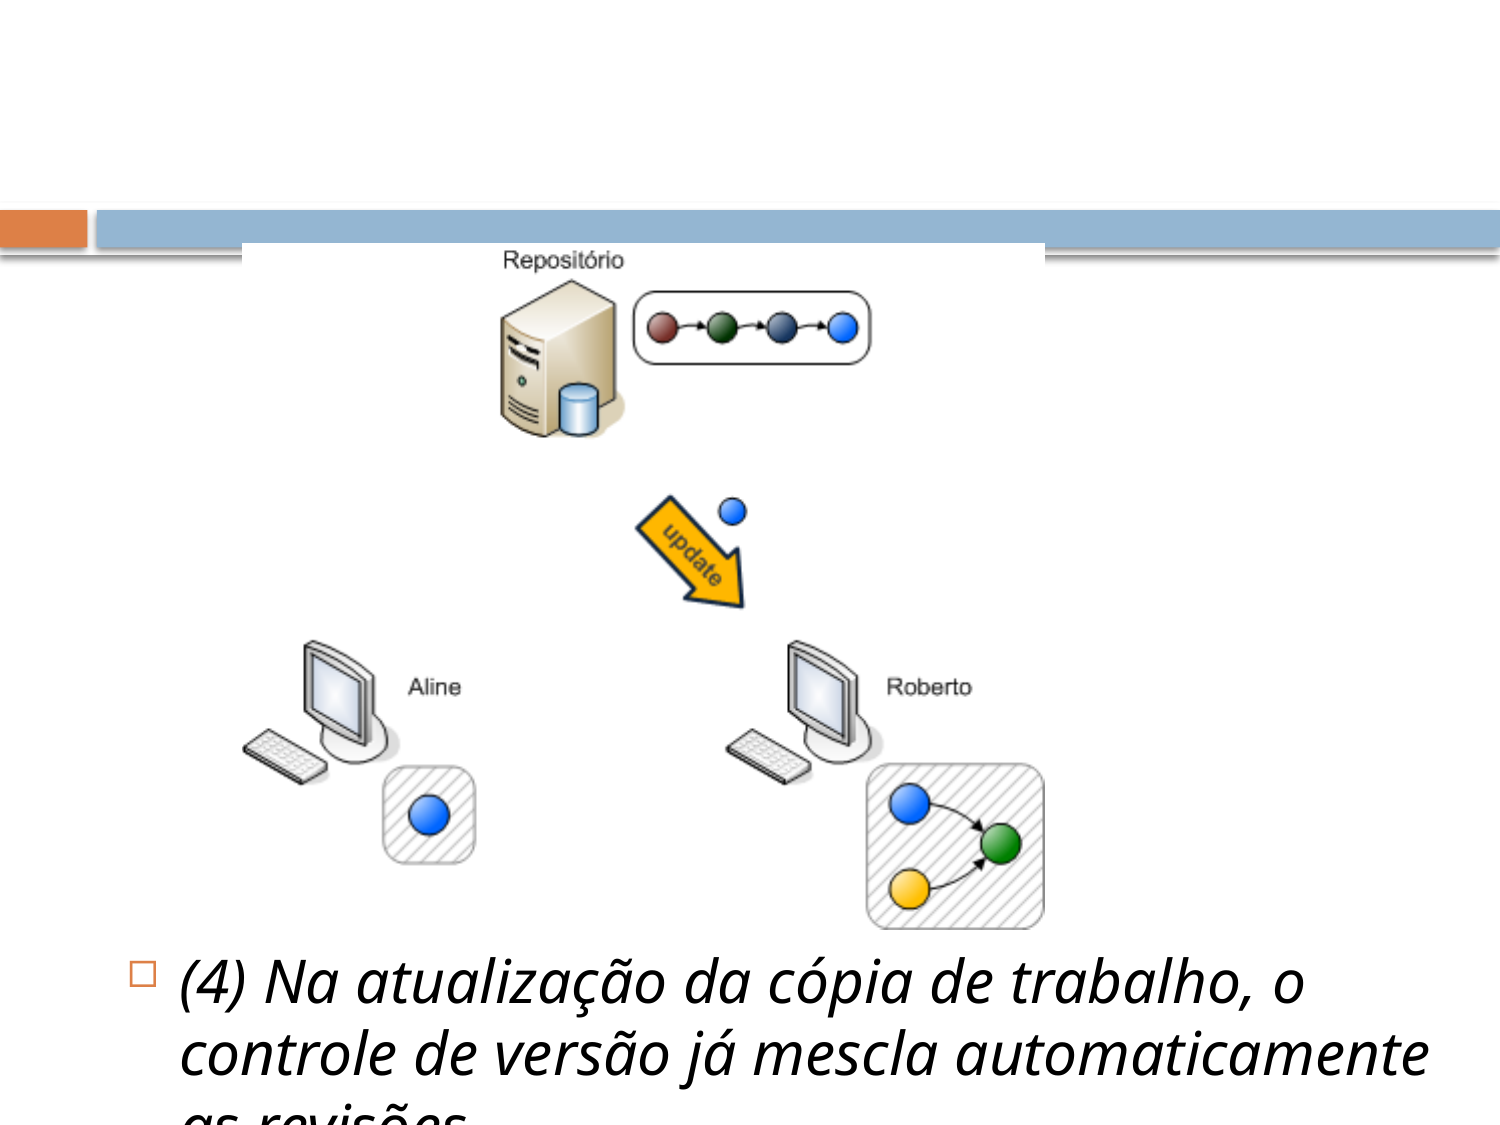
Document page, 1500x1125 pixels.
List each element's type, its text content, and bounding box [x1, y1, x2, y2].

list (4) Na atualização da cópia de trabalho, o controle de versão já mescla automaticamente as revisões. [112, 935, 1450, 1125]
picture [241, 243, 1045, 930]
